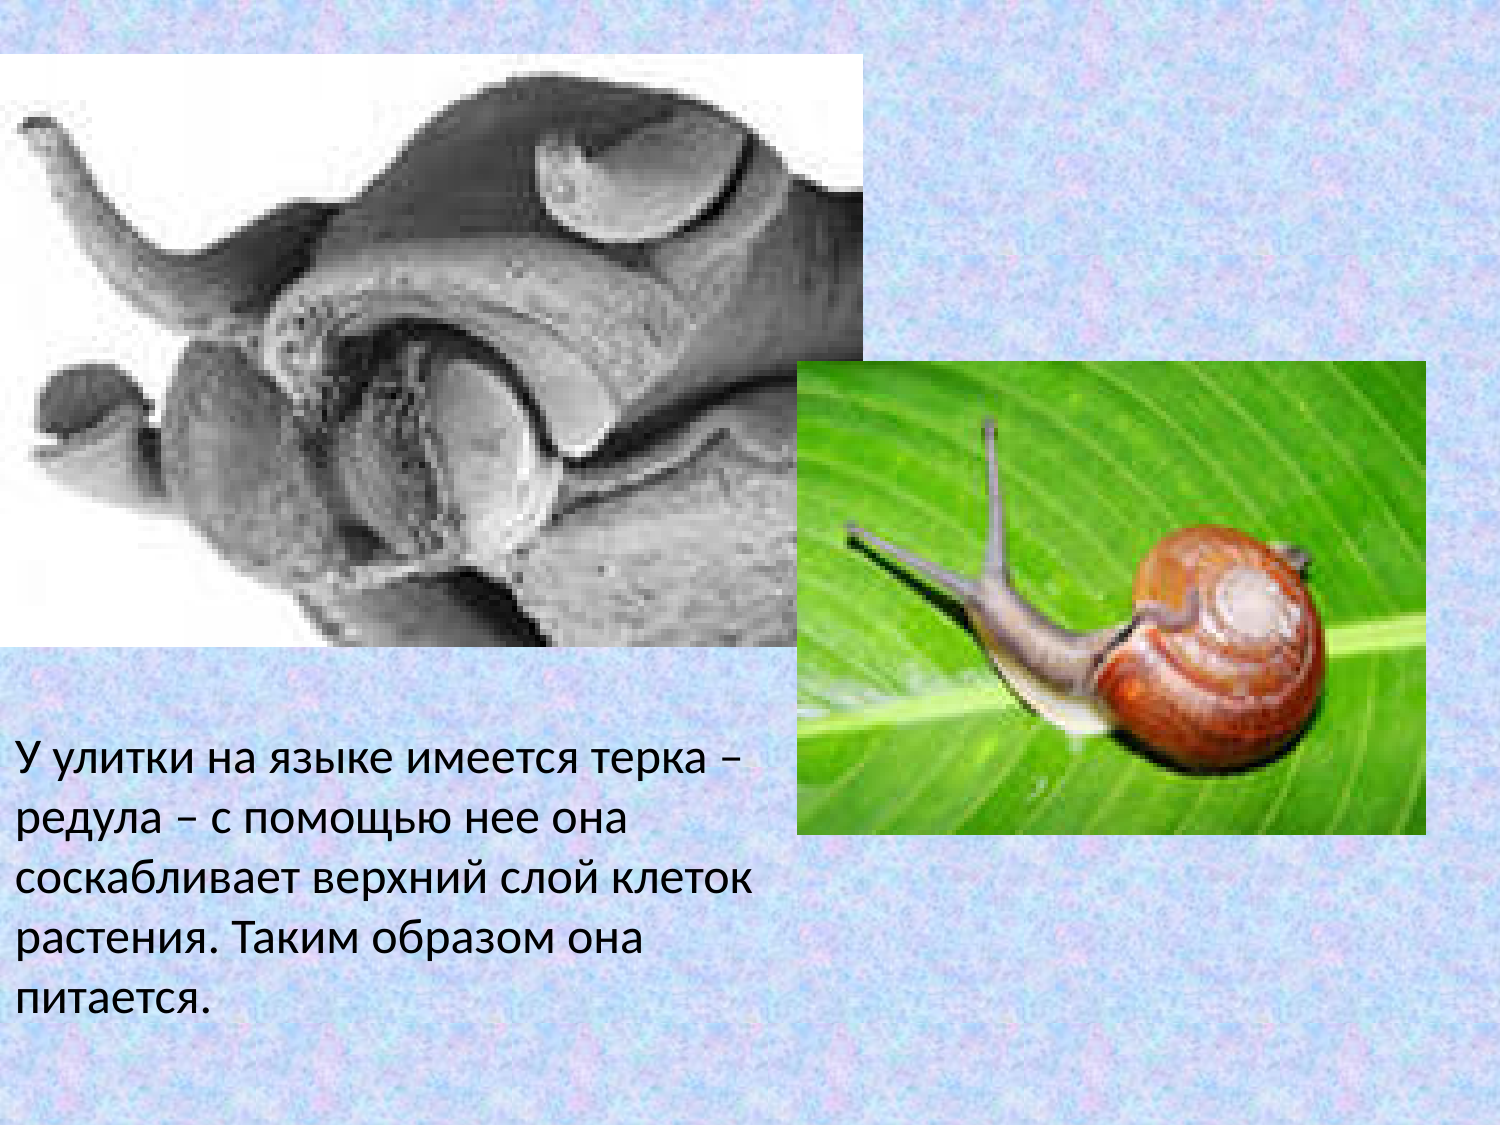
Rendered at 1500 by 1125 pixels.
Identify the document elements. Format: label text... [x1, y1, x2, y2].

picture [0, 0, 1500, 1125]
text_box У улитки на языке имеется терка – редула – с помощью нее она соскабливает верхний слой клеток растения. Таким образом она питается. [0, 716, 798, 1031]
